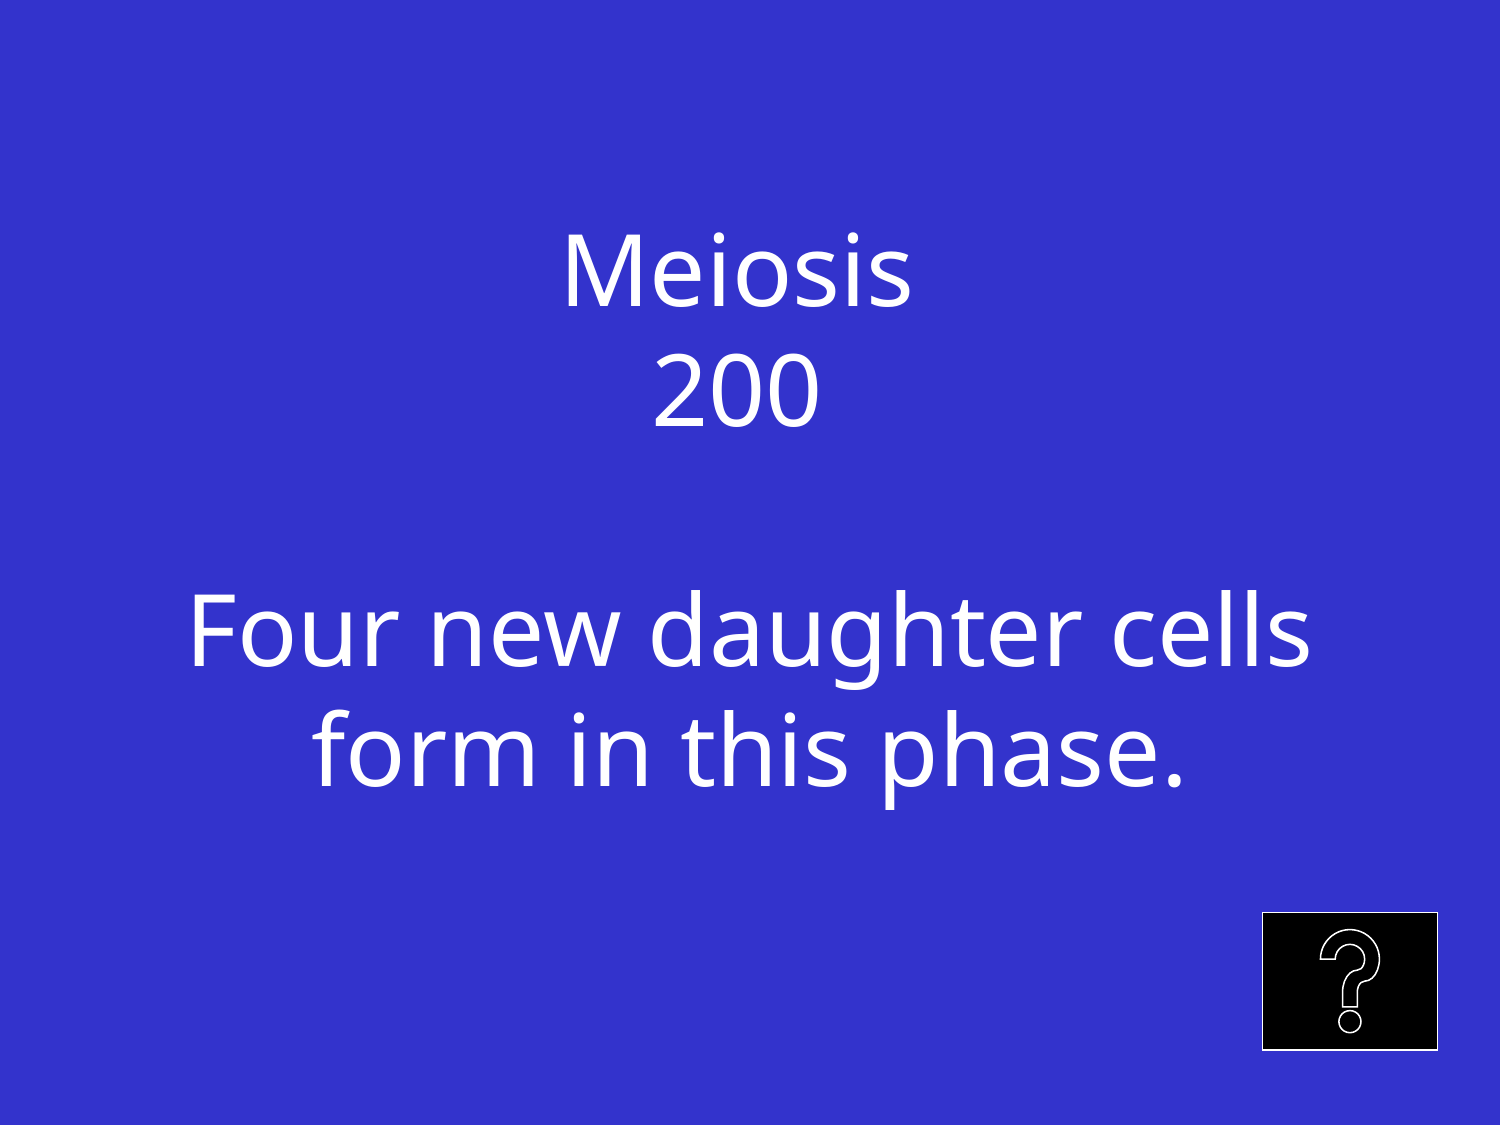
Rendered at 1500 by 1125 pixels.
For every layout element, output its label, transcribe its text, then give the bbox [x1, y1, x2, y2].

text_box [1262, 912, 1438, 1050]
title Meiosis 200 Four new daughter cells form in this phase. [112, 362, 1388, 651]
